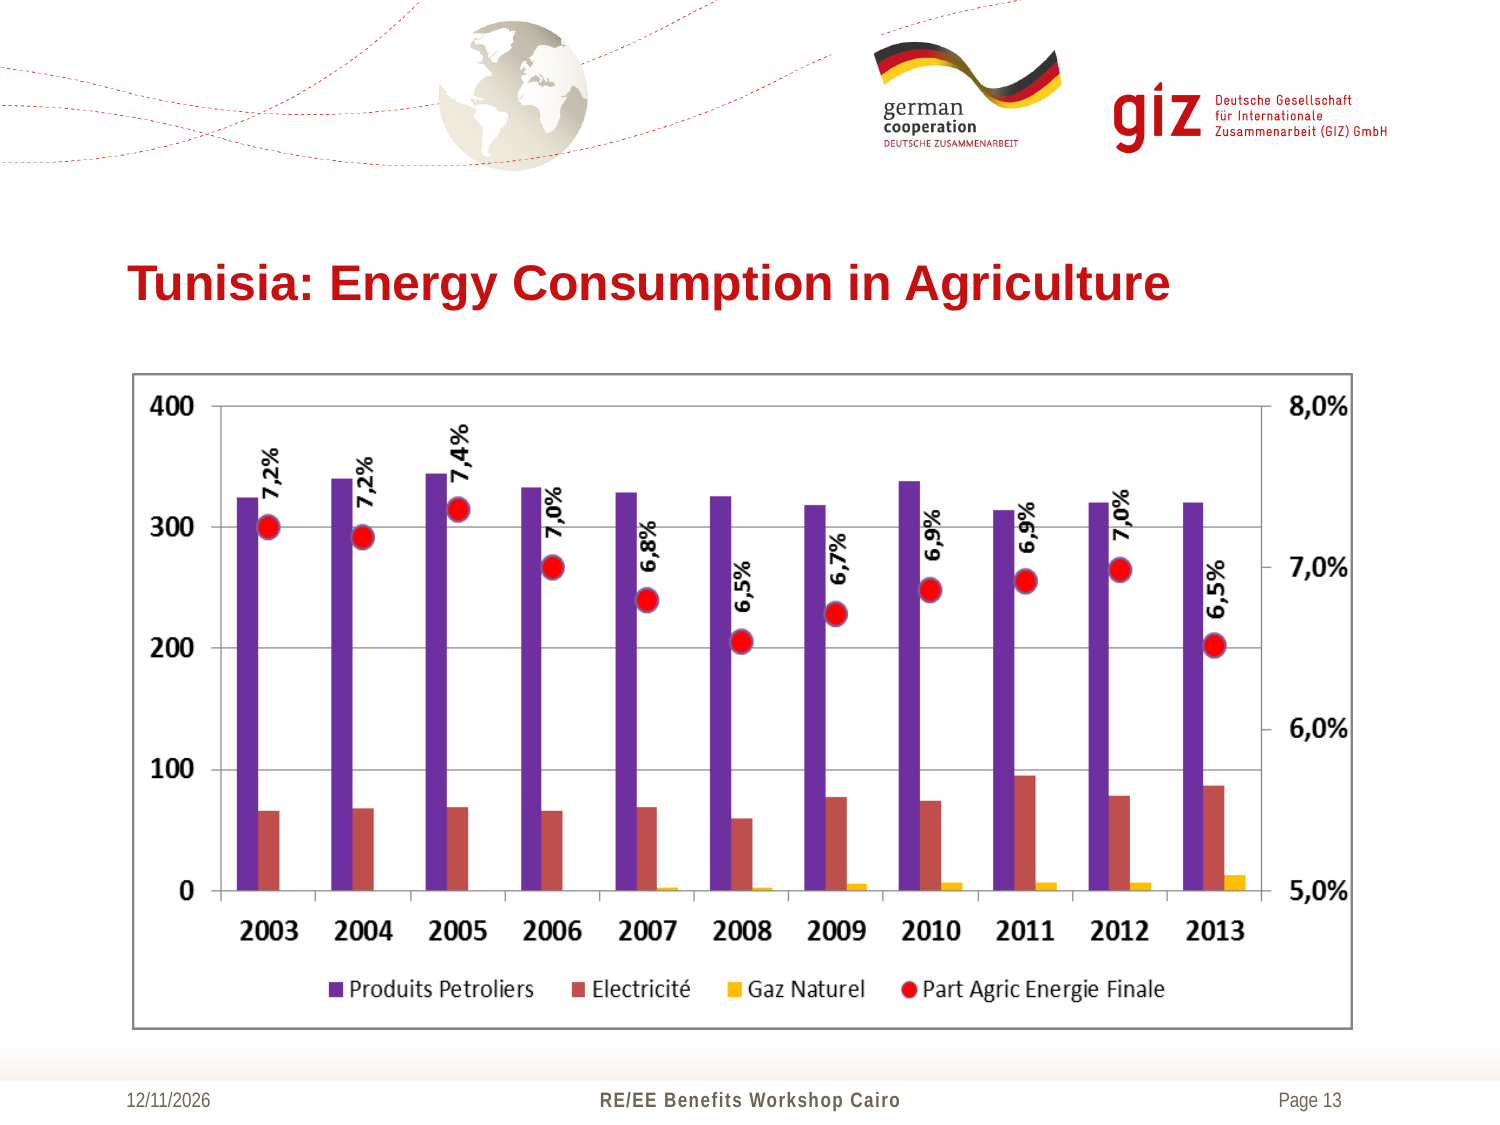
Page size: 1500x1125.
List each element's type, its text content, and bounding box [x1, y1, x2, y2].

picture [0, 959, 1500, 1081]
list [131, 373, 1353, 1031]
title Tunisia: Energy Consumption in Agriculture [111, 243, 1389, 345]
picture [0, 0, 1500, 194]
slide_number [111, 1079, 325, 1121]
footer RE/EE Benefits Workshop Cairo [469, 1079, 1031, 1121]
